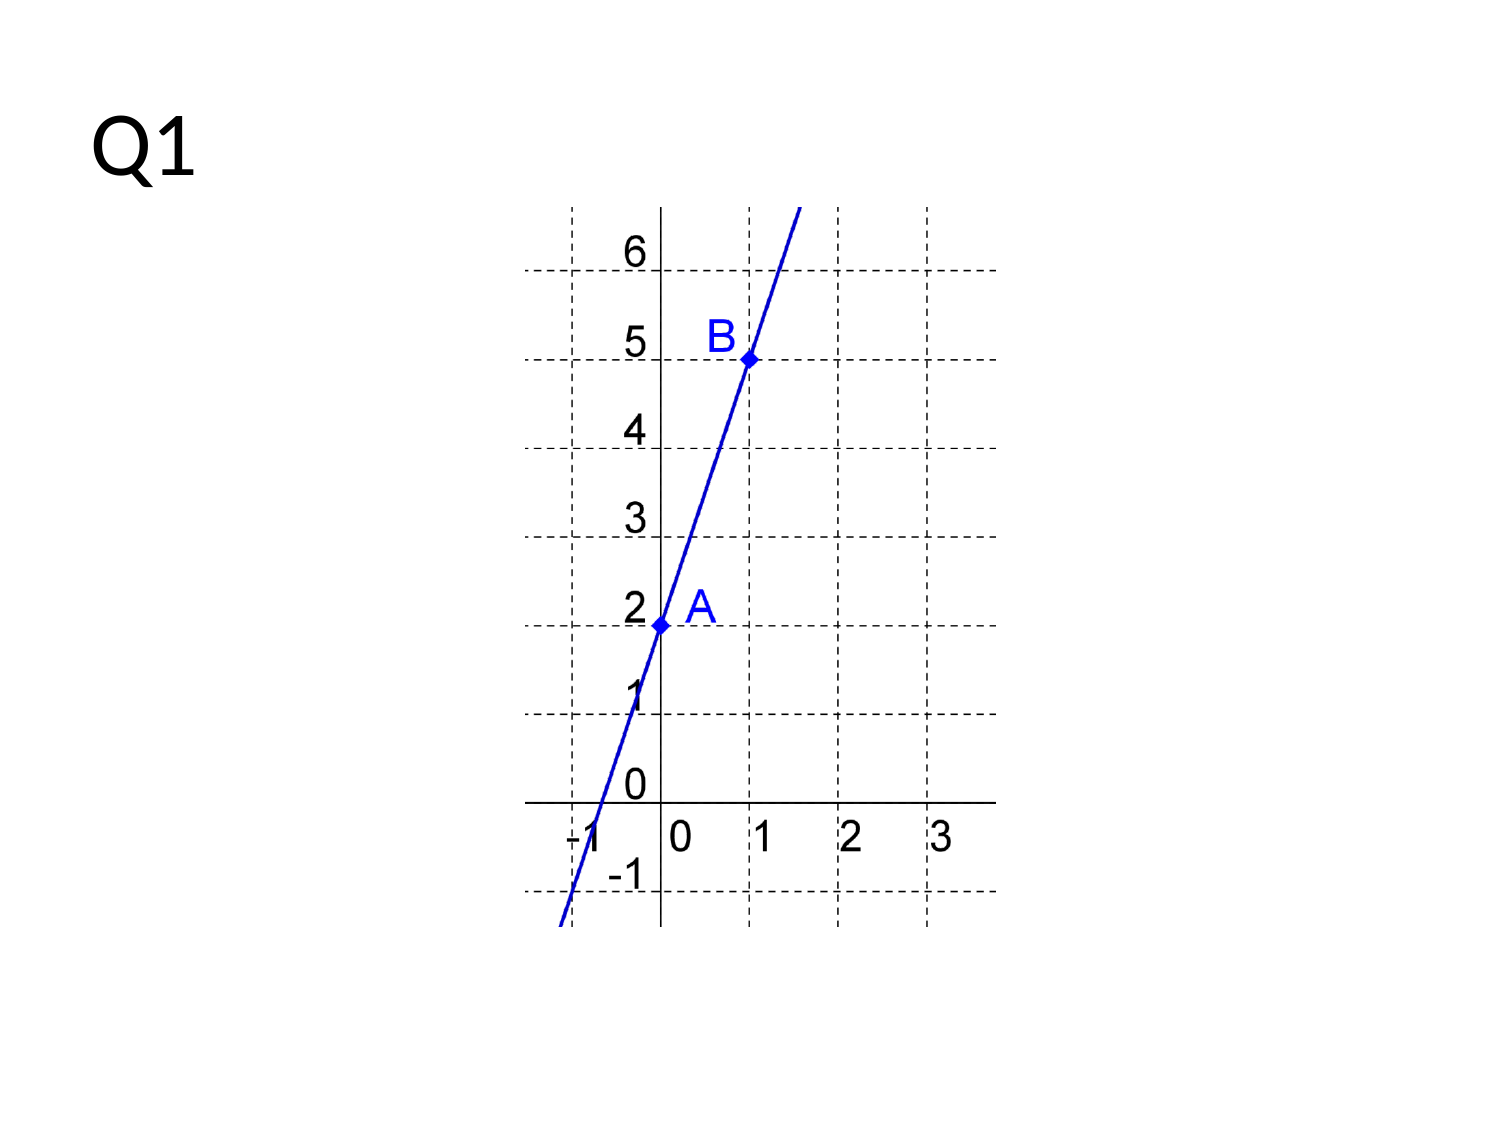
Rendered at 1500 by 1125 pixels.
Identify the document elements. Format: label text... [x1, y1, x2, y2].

picture [525, 207, 996, 928]
title Q1 [75, 45, 1425, 233]
